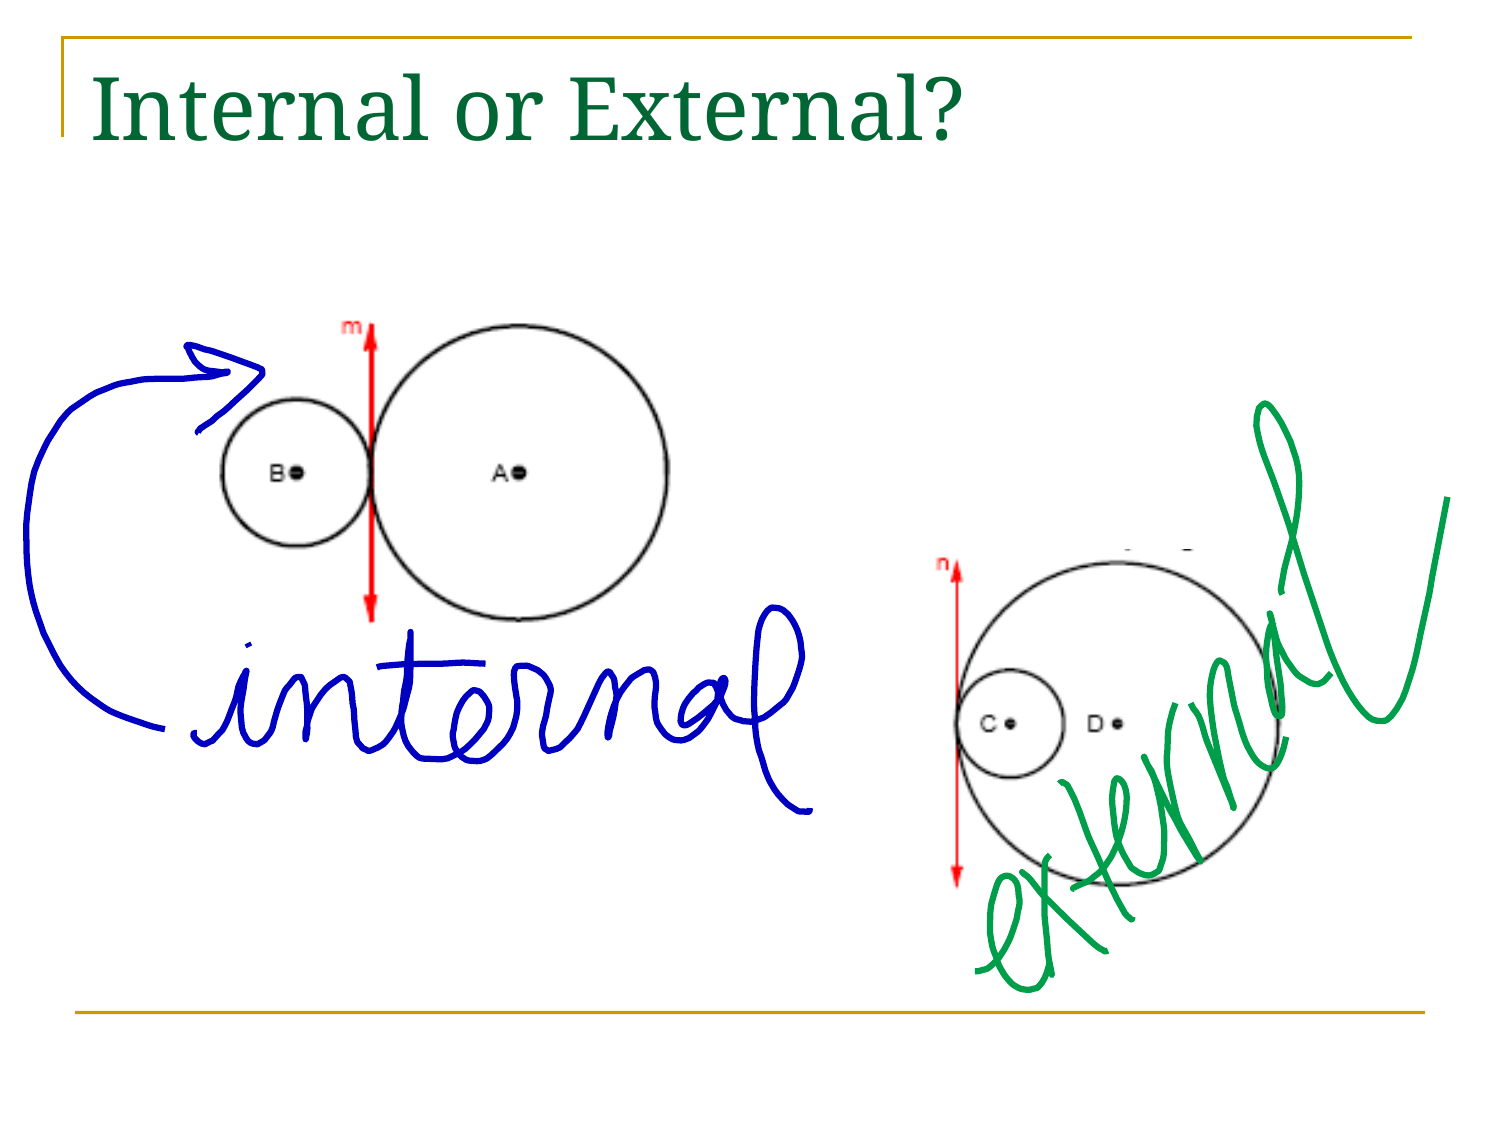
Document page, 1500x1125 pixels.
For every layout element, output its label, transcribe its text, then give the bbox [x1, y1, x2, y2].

text_box [192, 617, 807, 813]
title Internal or External? [74, 45, 1426, 233]
text_box [1359, 496, 1449, 722]
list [99, 312, 788, 676]
text_box [974, 961, 1049, 991]
text_box [1048, 961, 1053, 976]
text_box [25, 393, 170, 730]
picture [812, 549, 1363, 954]
text_box [1255, 402, 1300, 548]
